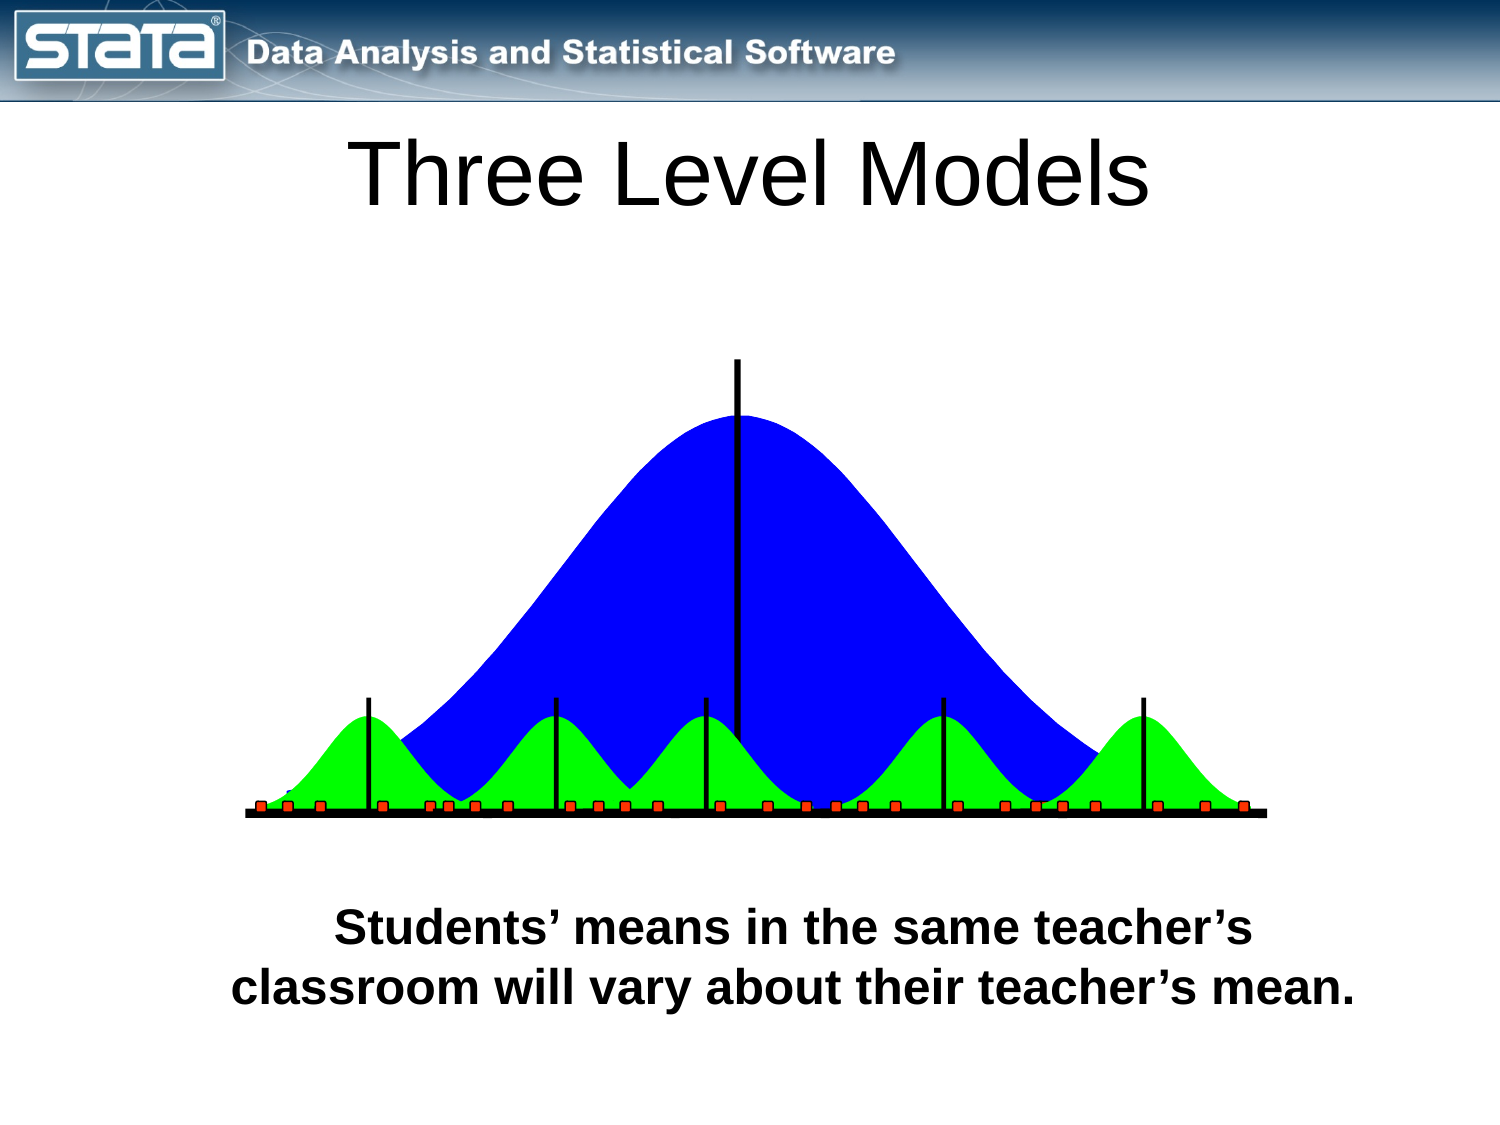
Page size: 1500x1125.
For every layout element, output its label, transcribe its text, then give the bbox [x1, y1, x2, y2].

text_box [249, 349, 1251, 699]
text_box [824, 699, 1023, 814]
title Three Level Models [0, 109, 1500, 238]
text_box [1024, 699, 1263, 814]
text_box Students’ means in the same teacher’s classroom will vary about their teacher’s mean. [212, 887, 1375, 1023]
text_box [587, 699, 823, 814]
picture [0, 0, 1500, 102]
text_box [437, 699, 586, 814]
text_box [249, 699, 436, 814]
